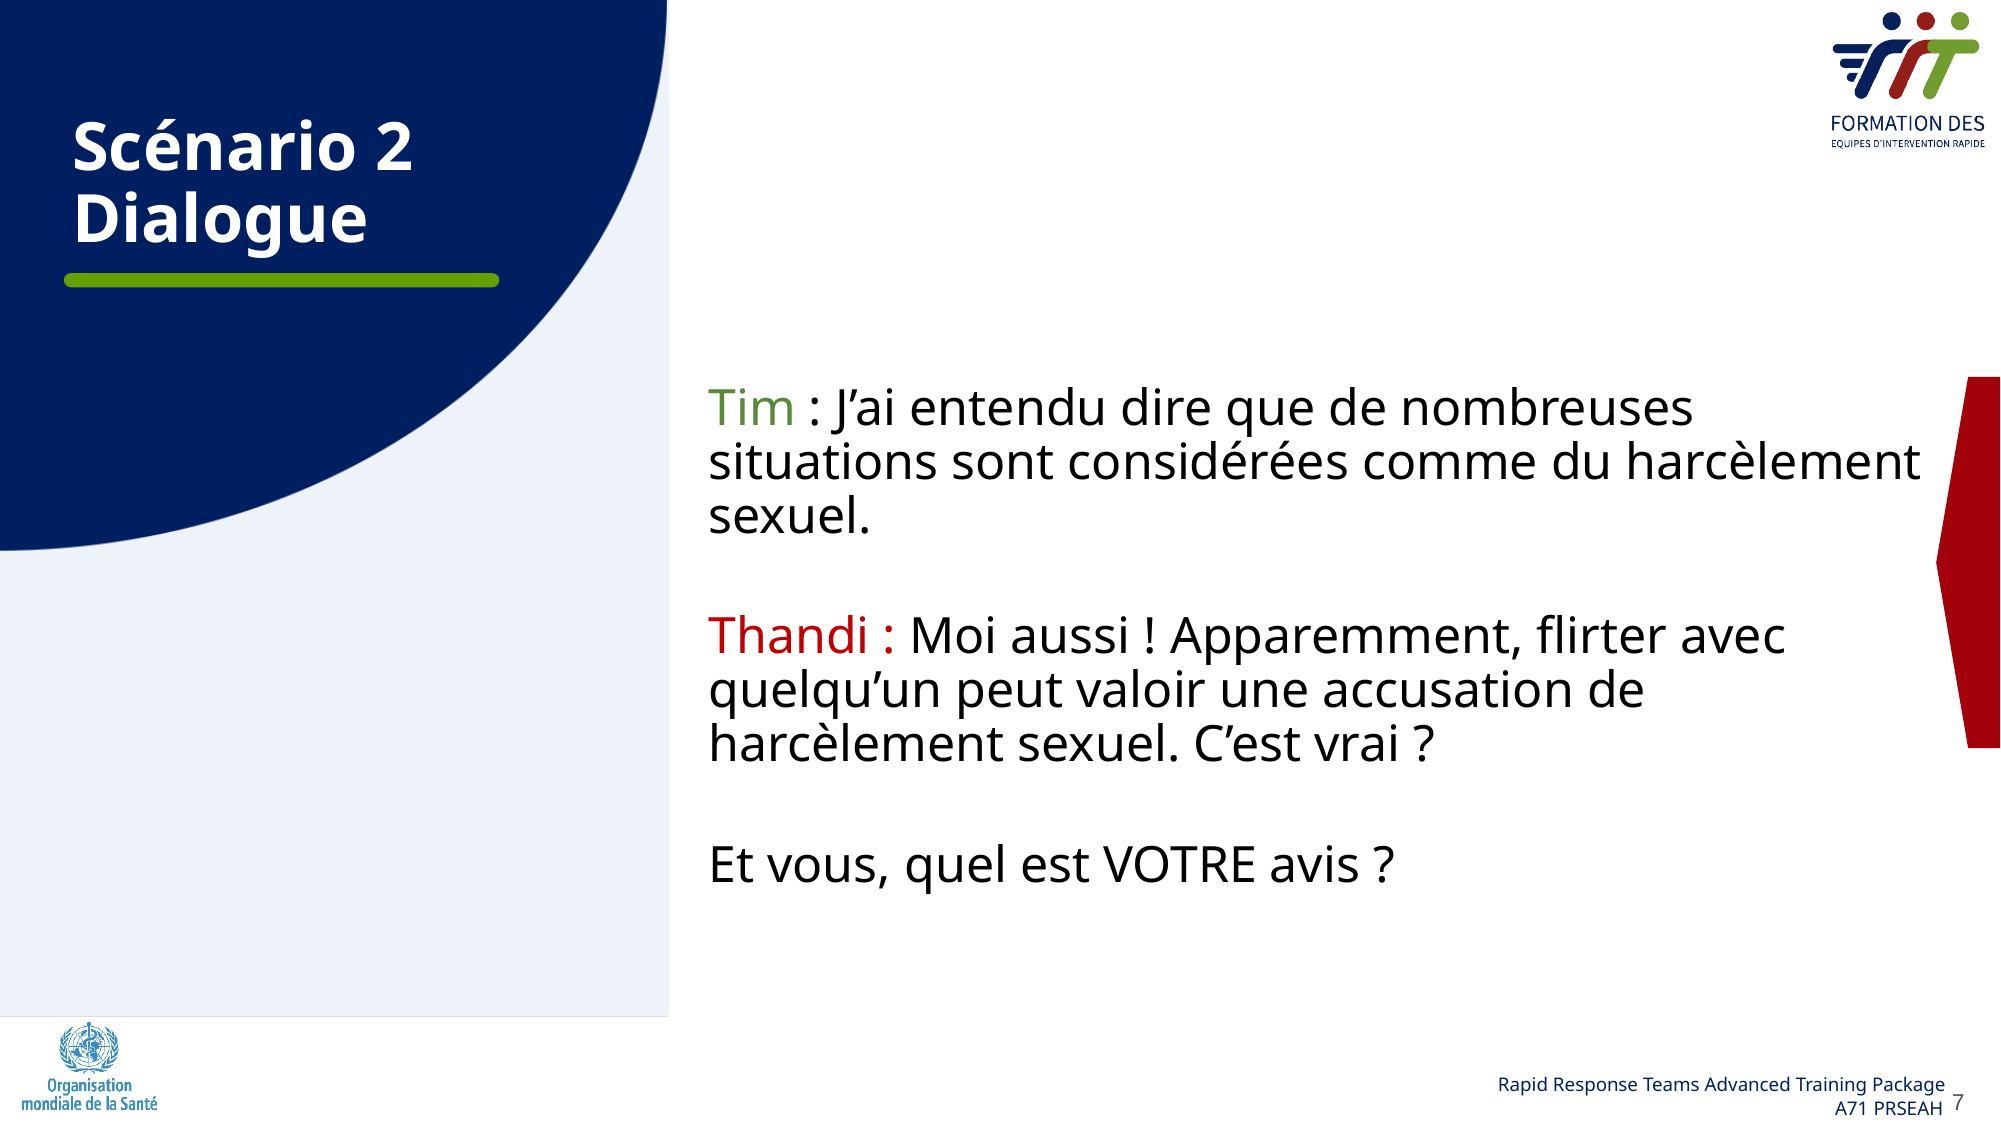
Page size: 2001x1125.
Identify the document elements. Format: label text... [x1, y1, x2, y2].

picture [0, 0, 669, 1018]
text_box [63, 273, 500, 288]
picture [1831, 11, 1985, 149]
text_box Scénario 2 Dialogue [64, 25, 601, 343]
picture [20, 1020, 158, 1111]
list Tim : J’ai entendu dire que de nombreuses situations sont considérées comme du harcèlement sexuel. Thandi : Moi aussi ! Apparemment, flirter avec quelqu’un peut valoir une accusation de harcèlement sexuel. C’est vrai ? Et vous, quel est VOTRE avis ? [700, 374, 1937, 1049]
